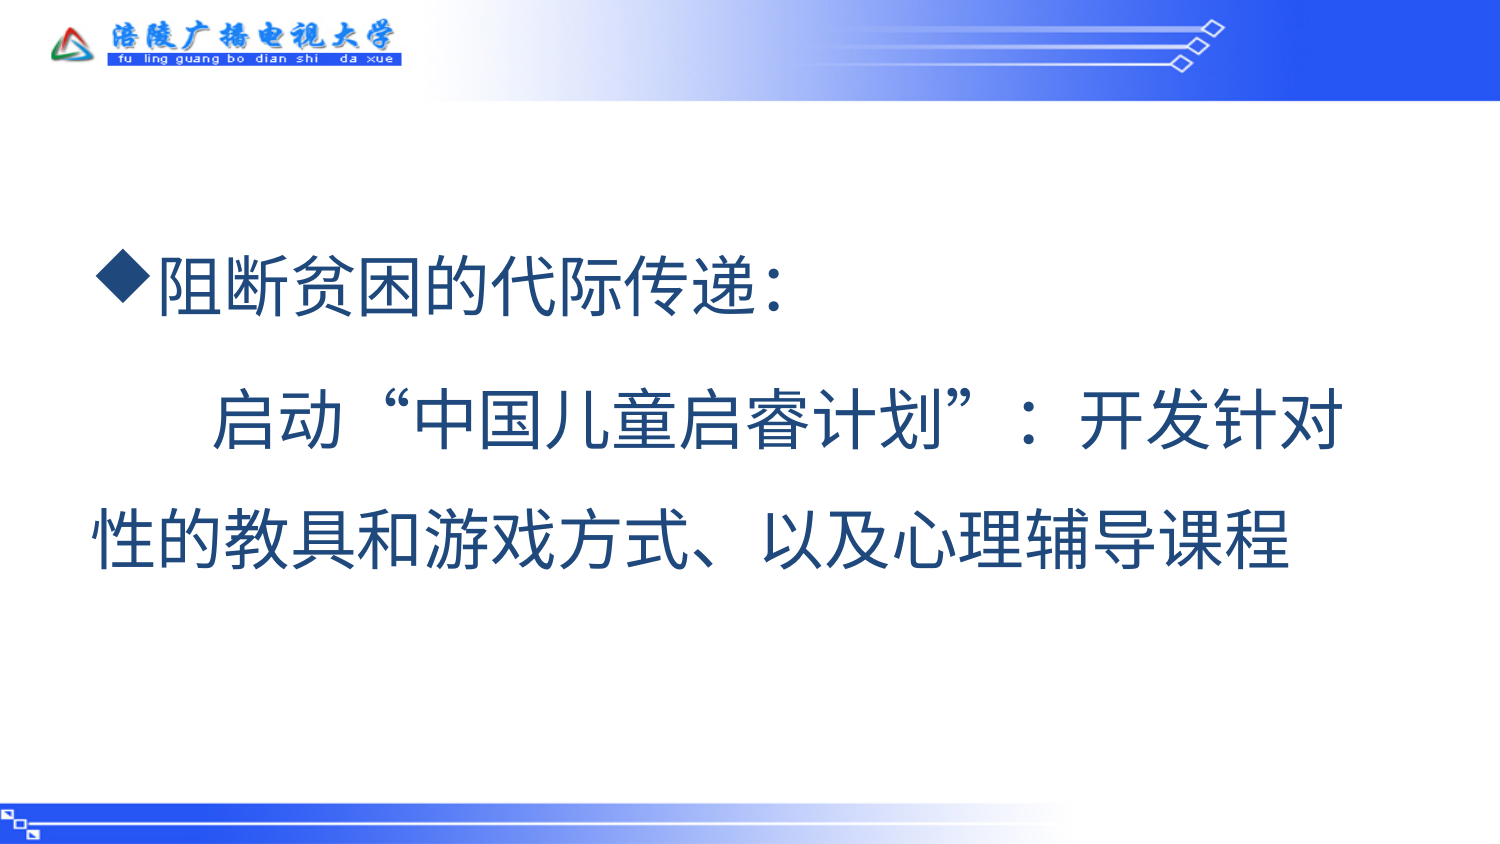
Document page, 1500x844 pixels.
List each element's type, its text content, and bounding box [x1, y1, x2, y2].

list 阻断贫困的代际传递： 启动“中国儿童启睿计划”：开发针对性的教具和游戏方式、以及心理辅导课程 [75, 196, 1425, 754]
picture [0, 0, 1500, 844]
